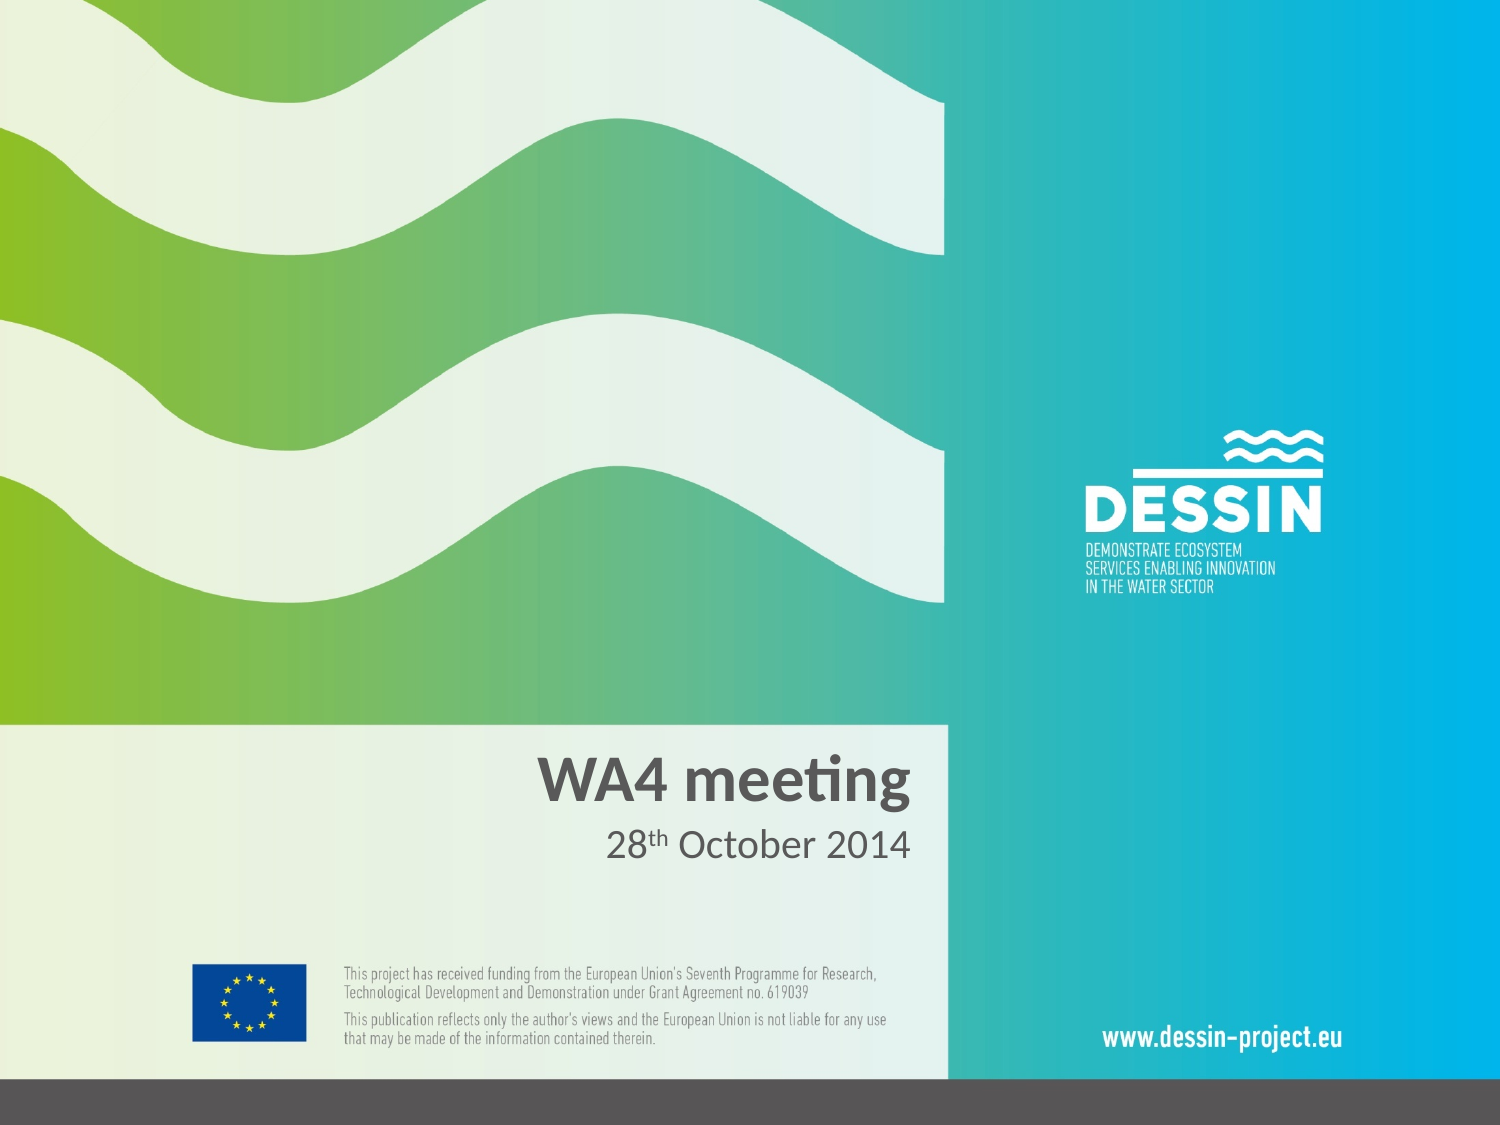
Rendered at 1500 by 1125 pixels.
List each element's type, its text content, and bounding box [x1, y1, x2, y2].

picture [0, 0, 1500, 1125]
text_box WA4 meeting [93, 727, 926, 809]
text_box 28th October 2014 [93, 809, 926, 875]
